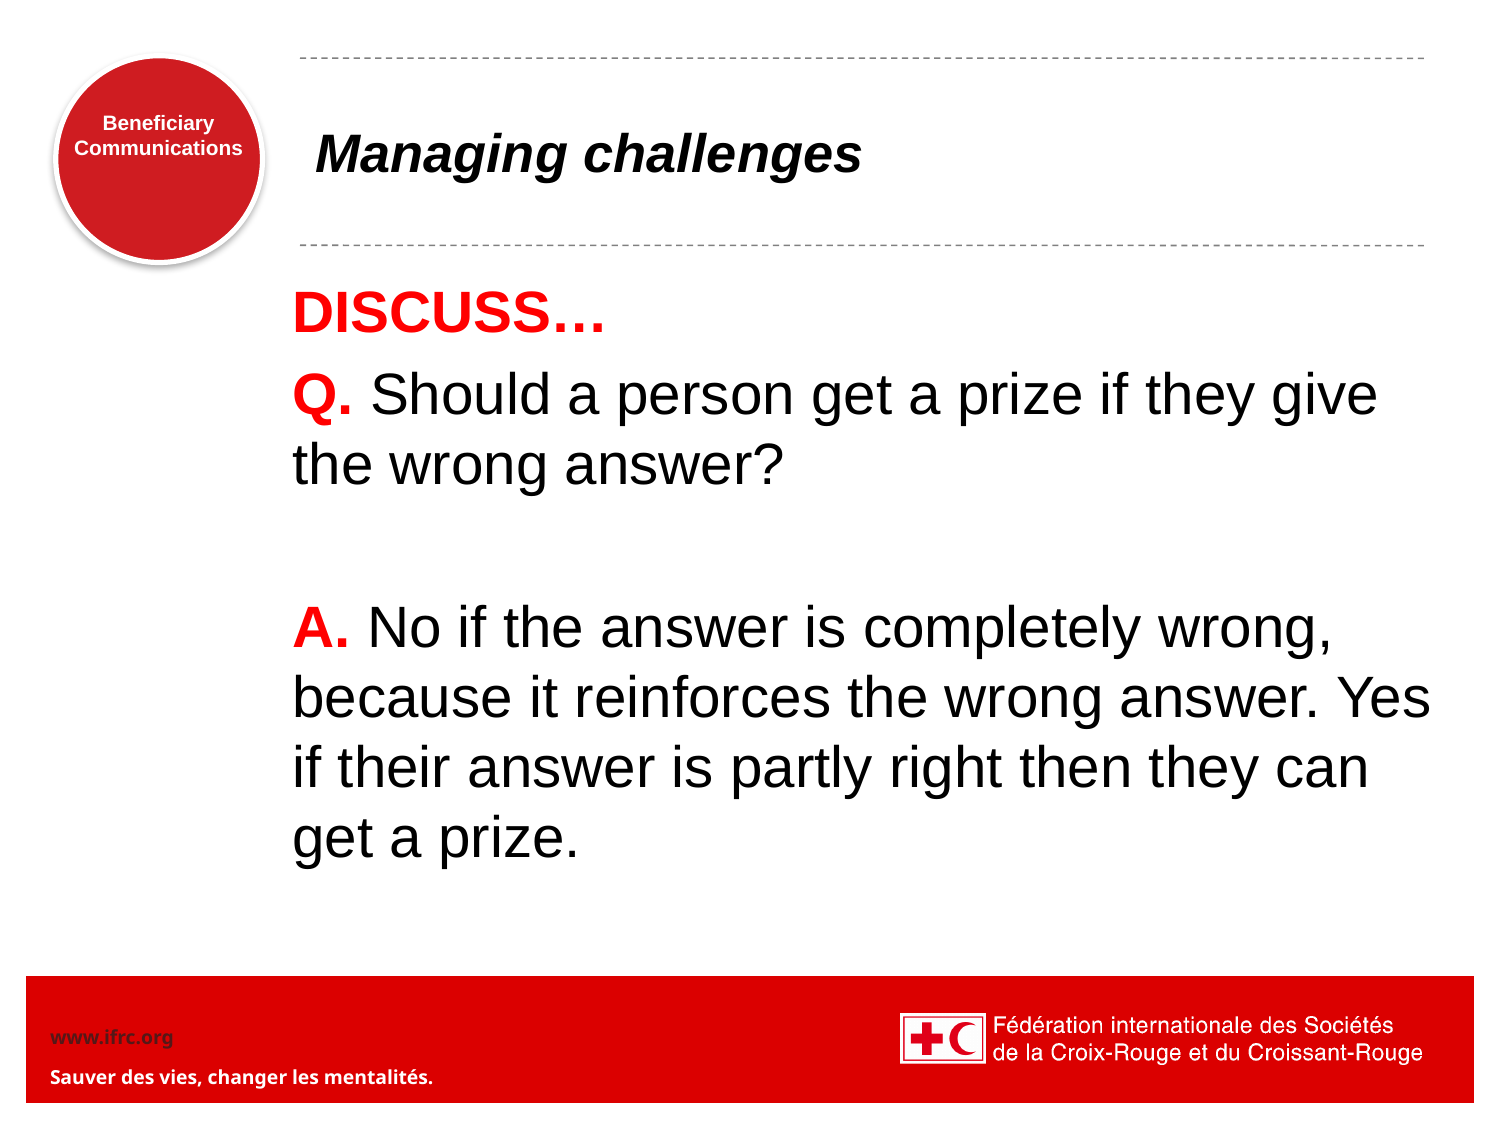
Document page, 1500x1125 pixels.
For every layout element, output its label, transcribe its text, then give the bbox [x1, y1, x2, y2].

picture [900, 1013, 1422, 1065]
title Managing challenges [299, 57, 1426, 246]
list DISCUSS… Q. Should a person get a prize if they give the wrong answer? A. No if the answer is completely wrong, because it reinforces the wrong answer. Yes if their answer is partly right then they can get a prize. [277, 266, 1451, 981]
